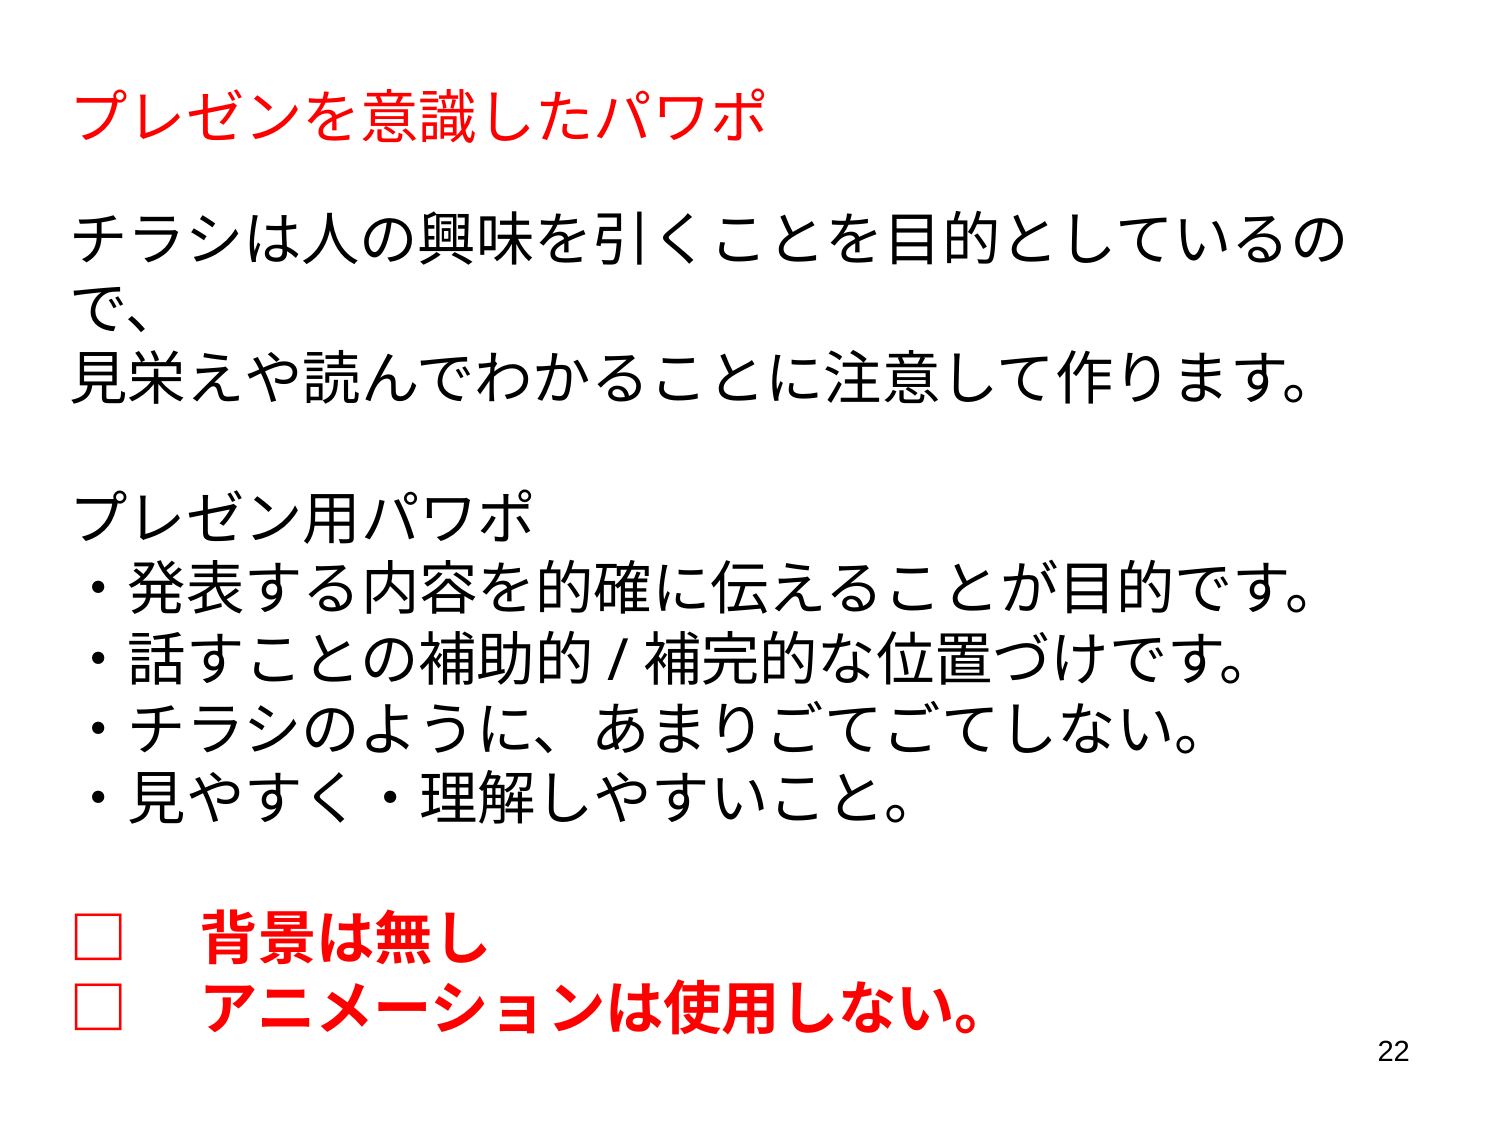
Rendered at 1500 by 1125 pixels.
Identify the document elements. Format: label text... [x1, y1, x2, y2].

text_box プレゼンを意識したパワポ [54, 72, 1500, 158]
text_box チラシは人の興味を引くことを目的としているので、 見栄えや読んでわかることに注意して作ります。 プレゼン用パワポ ・発表する内容を的確に伝えることが目的です。 ・話すことの補助的/補完的な位置づけです。 ・チラシのように、あまりごてごてしない。 ・見やすく・理解しやすいこと。 □ 背景は無し □ アニメーションは使用しない。 [54, 194, 1445, 1049]
slide_number 22 [1074, 1049, 1425, 1103]
